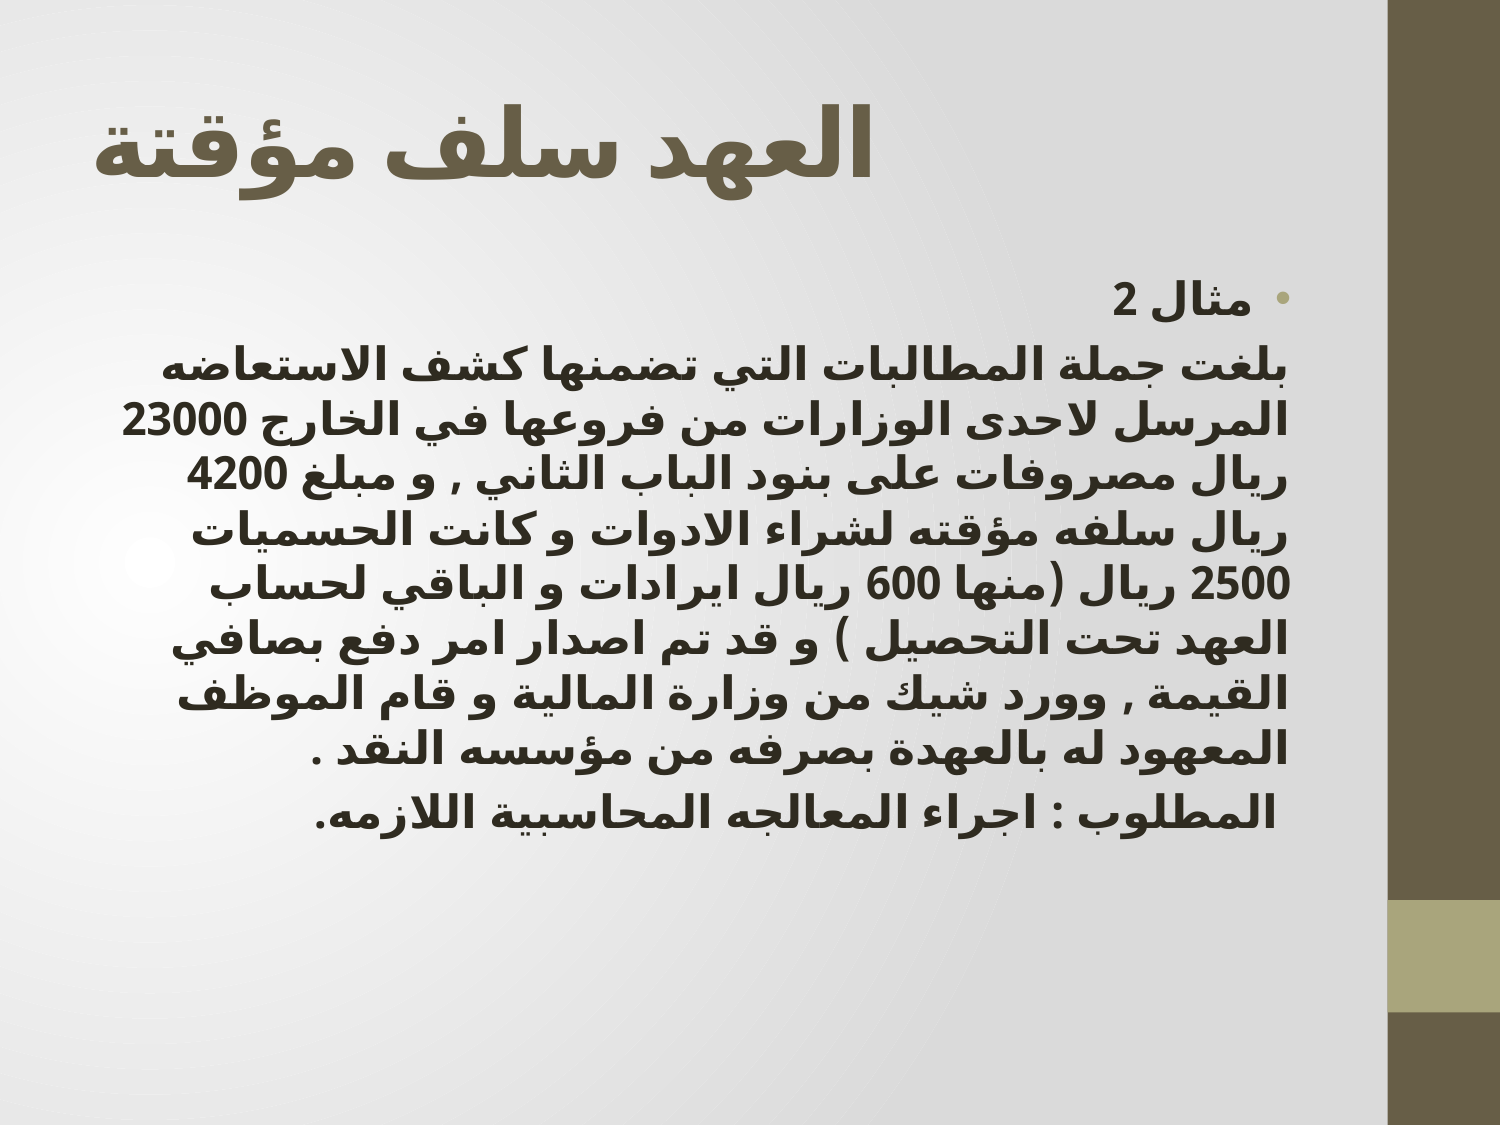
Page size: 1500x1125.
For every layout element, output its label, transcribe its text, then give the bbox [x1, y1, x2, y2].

list مثال 2 بلغت جملة المطالبات التي تضمنها كشف الاستعاضه المرسل لاحدى الوزارات من فروعها في الخارج 23000 ريال مصروفات على بنود الباب الثاني , و مبلغ 4200 ريال سلفه مؤقته لشراء الادوات و كانت الحسميات 2500 ريال (منها 600 ريال ايرادات و الباقي لحساب العهد تحت التحصيل ) و قد تم اصدار امر دفع بصافي القيمة , وورد شيك من وزارة المالية و قام الموظف المعهود له بالعهدة بصرفه من مؤسسه النقد . المطلوب : اجراء المعالجه المحاسبية اللازمه. [75, 262, 1325, 1050]
title العهد سلف مؤقتة [75, 45, 1325, 233]
